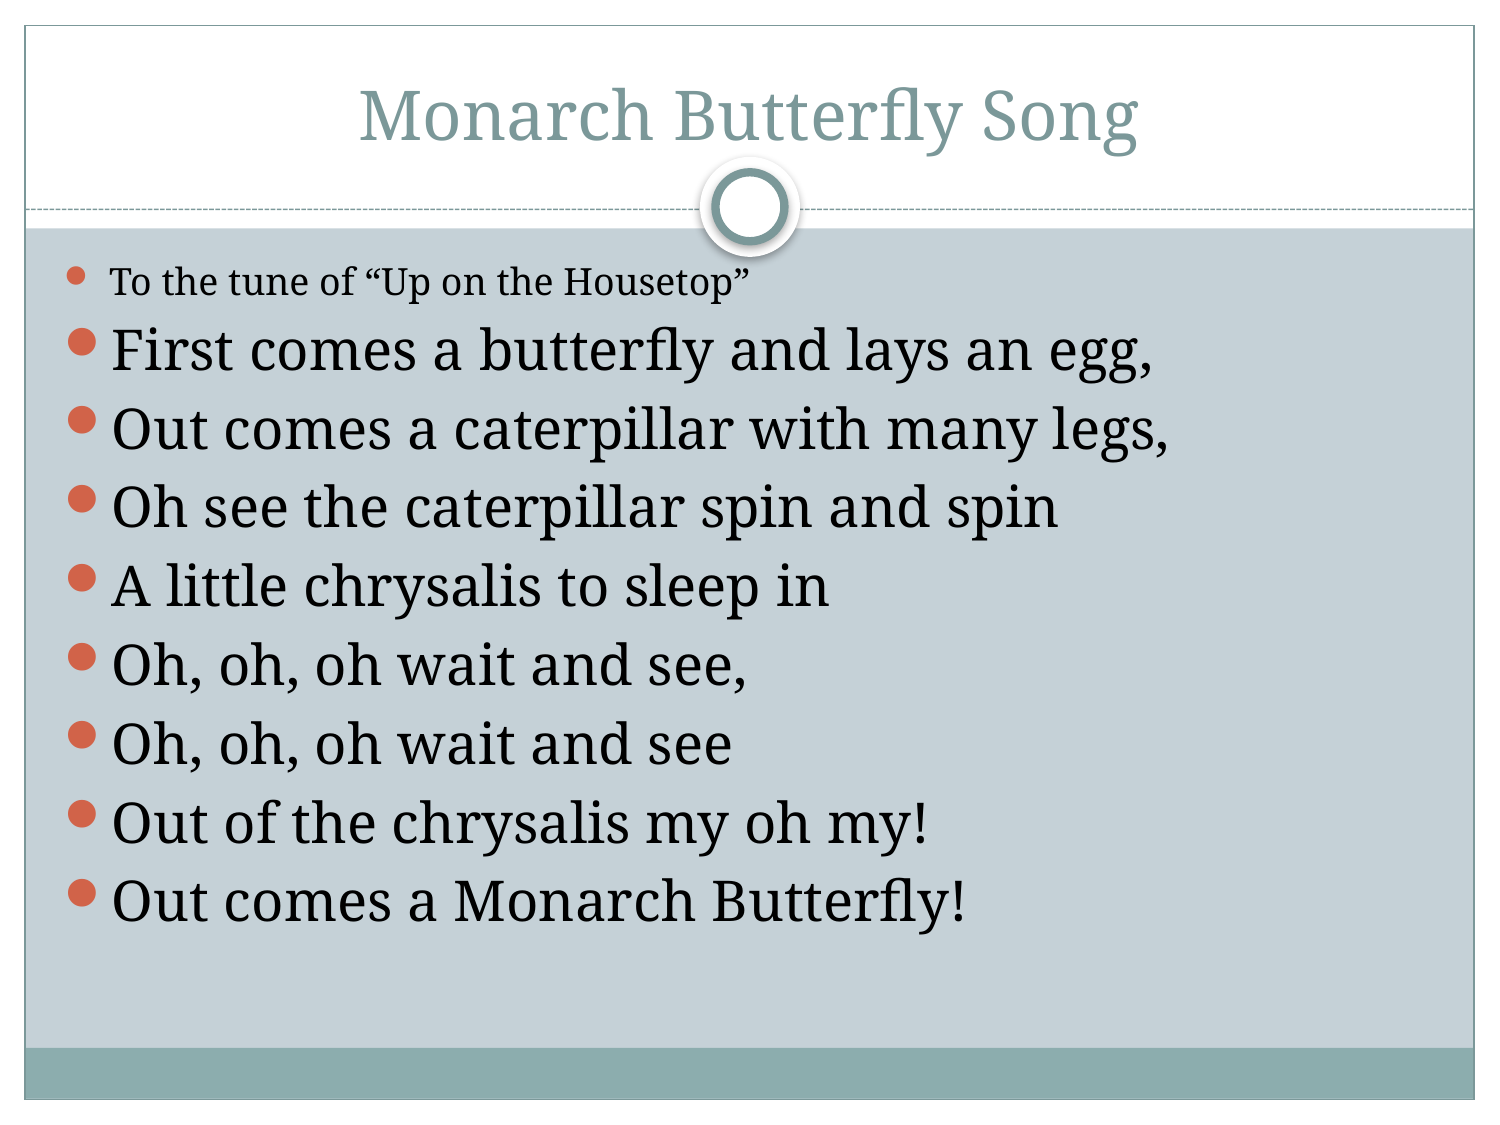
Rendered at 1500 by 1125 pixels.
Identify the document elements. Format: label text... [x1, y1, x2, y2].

title Monarch Butterfly Song [49, 37, 1450, 162]
list To the tune of “Up on the Housetop” First comes a butterfly and lays an egg, Out comes a caterpillar with many legs, Oh see the caterpillar spin and spin A little chrysalis to sleep in Oh, oh, oh wait and see, Oh, oh, oh wait and see Out of the chrysalis my oh my! Out comes a Monarch Butterfly! [49, 250, 1445, 1001]
